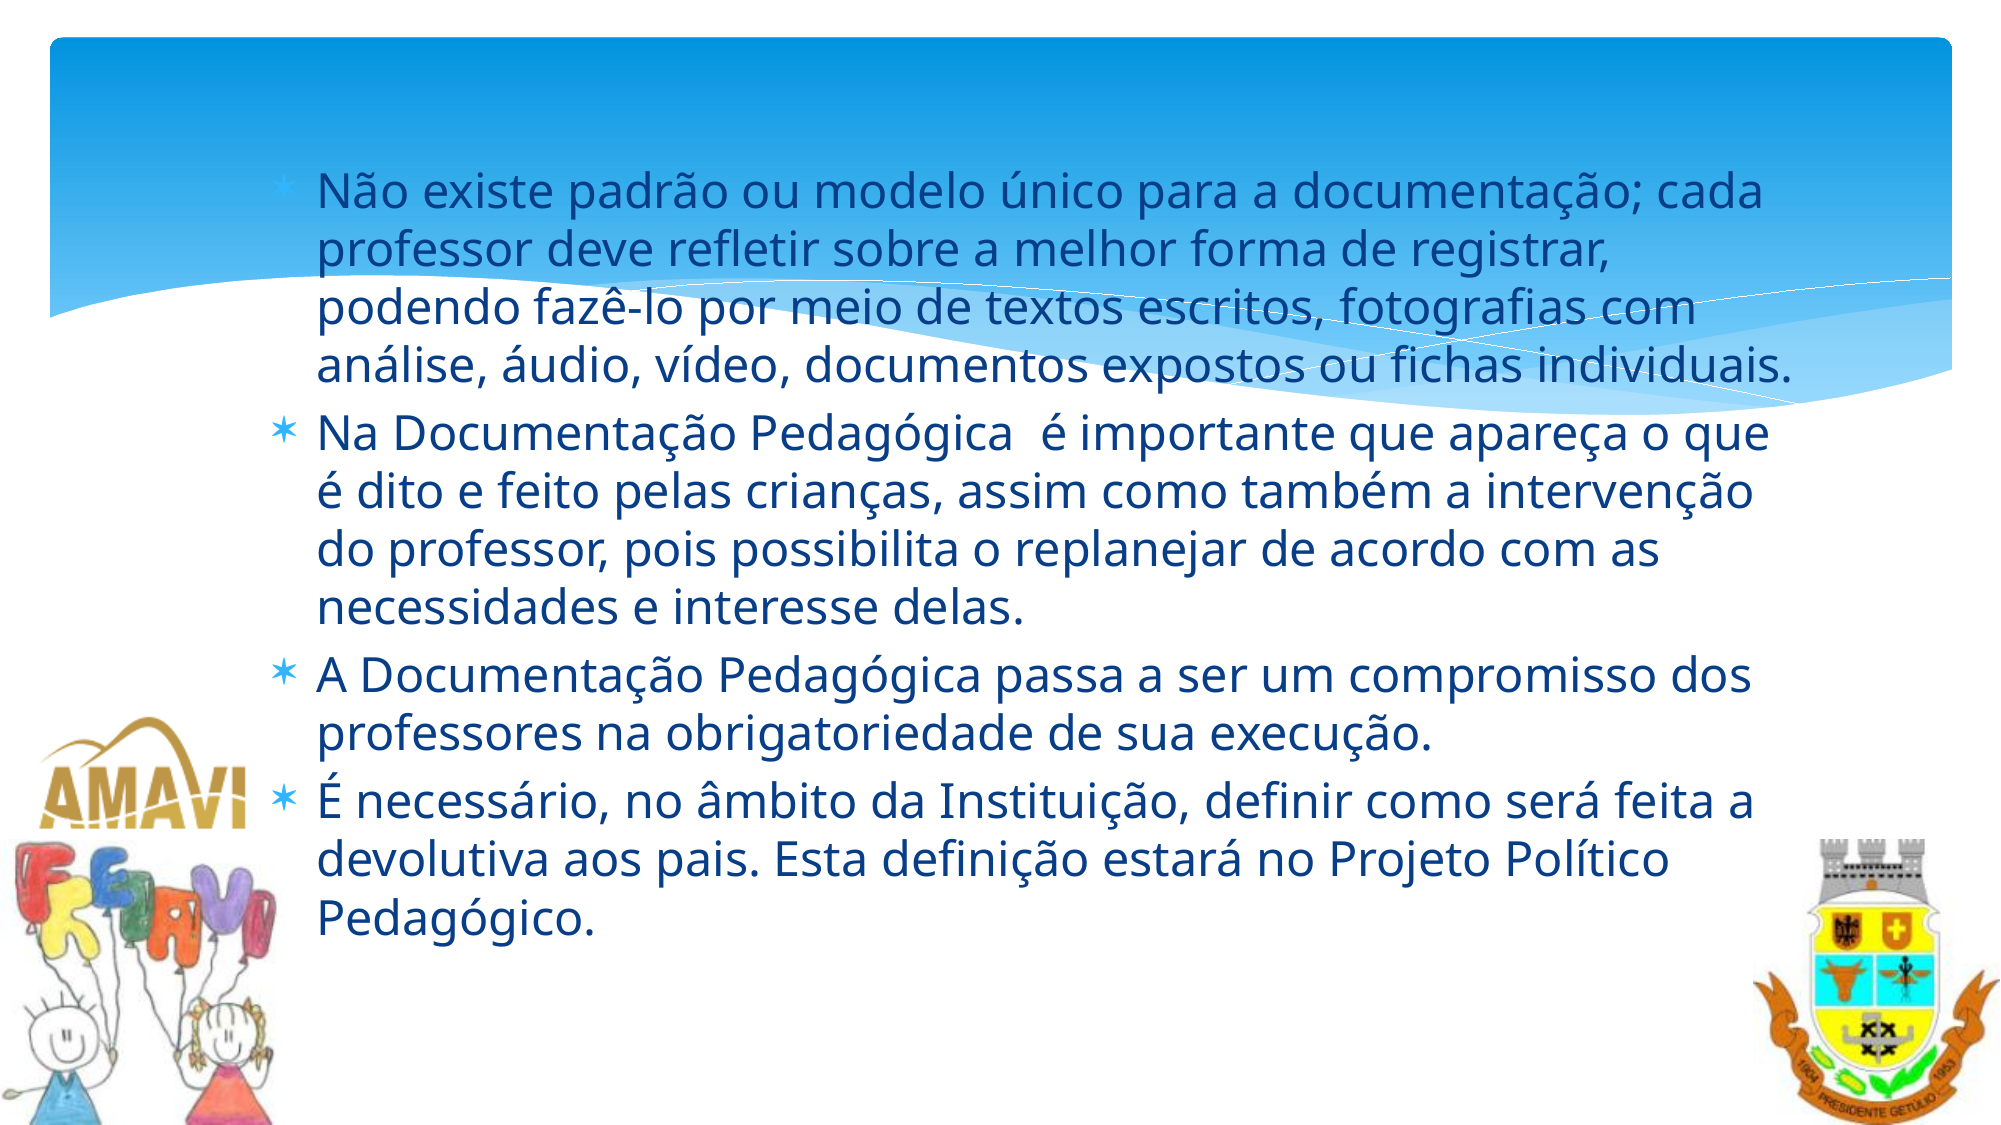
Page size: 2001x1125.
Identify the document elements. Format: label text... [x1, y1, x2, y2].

list Não existe padrão ou modelo único para a documentação; cada professor deve refletir sobre a melhor forma de registrar, podendo fazê-lo por meio de textos escritos, fotografias com análise, áudio, vídeo, documentos expostos ou fichas individuais. Na Documentação Pedagógica é importante que apareça o que é dito e feito pelas crianças, assim como também a intervenção do professor, pois possibilita o replanejar de acordo com as necessidades e interesse delas. A Documentação Pedagógica passa a ser um compromisso dos professores na obrigatoriedade de sua execução. É necessário, no âmbito da Instituição, definir como será feita a devolutiva aos pais. Esta definição estará no Projeto Político Pedagógico. [257, 152, 1819, 1005]
picture [0, 700, 286, 1125]
picture [1752, 839, 2000, 1125]
